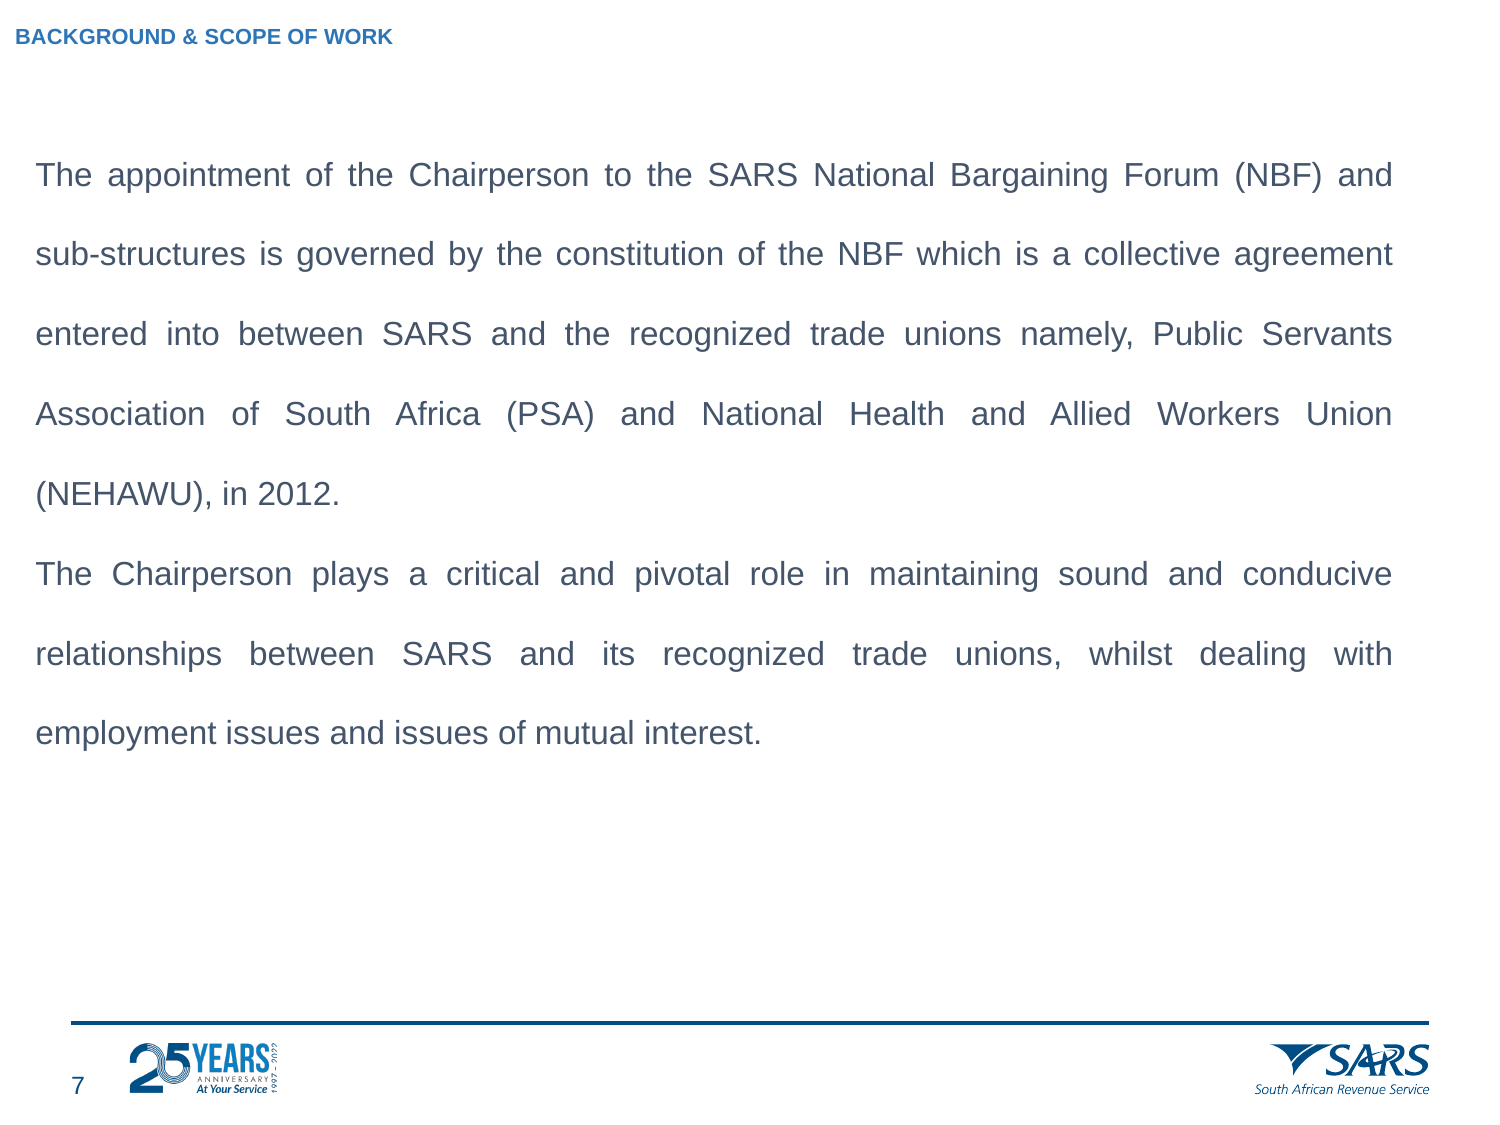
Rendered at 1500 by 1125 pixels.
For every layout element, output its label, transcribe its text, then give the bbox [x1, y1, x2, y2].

title BACKGROUND & SCOPE OF WORK [0, 18, 1294, 106]
text_box The appointment of the Chairperson to the SARS National Bargaining Forum (NBF) and sub-structures is governed by the constitution of the NBF which is a collective agreement entered into between SARS and the recognized trade unions namely, Public Servants Association of South Africa (PSA) and National Health and Allied Workers Union (NEHAWU), in 2012. The Chairperson plays a critical and pivotal role in maintaining sound and conducive relationships between SARS and its recognized trade unions, whilst dealing with employment issues and issues of mutual interest. [20, 105, 1410, 759]
slide_number 6 [56, 1054, 394, 1115]
